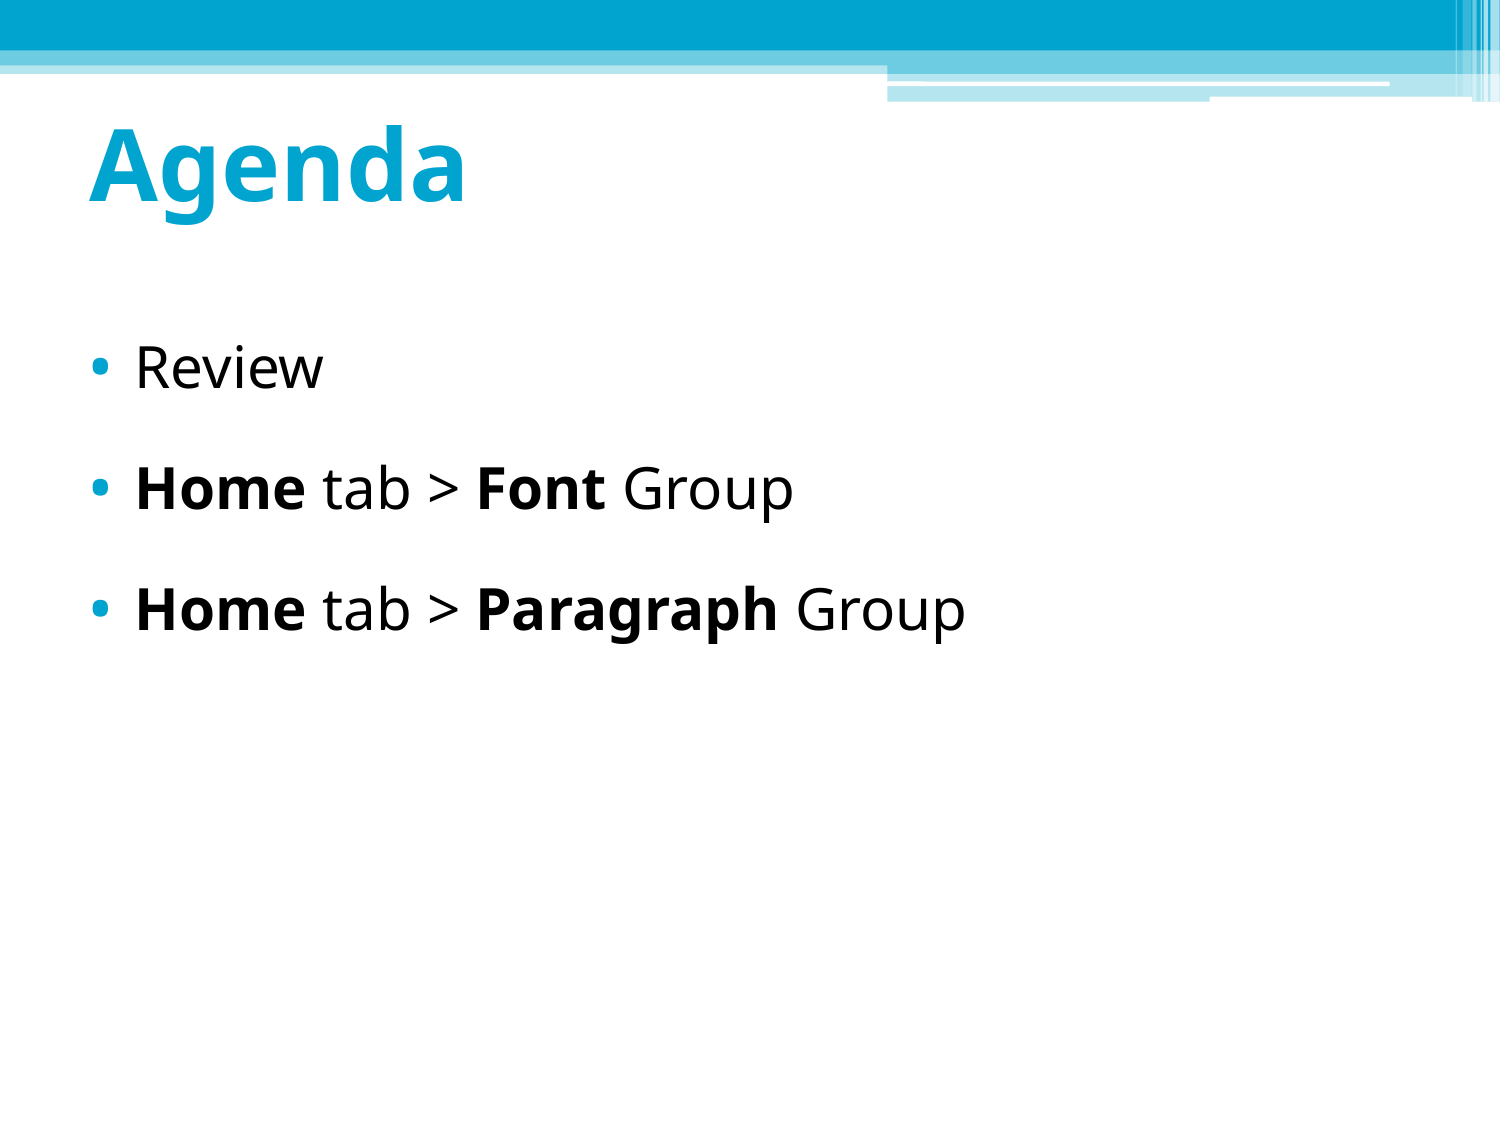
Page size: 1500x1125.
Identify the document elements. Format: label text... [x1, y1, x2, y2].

title Agenda [75, 75, 1418, 248]
list Review Home tab > Font Group Home tab > Paragraph Group [75, 287, 1463, 1050]
